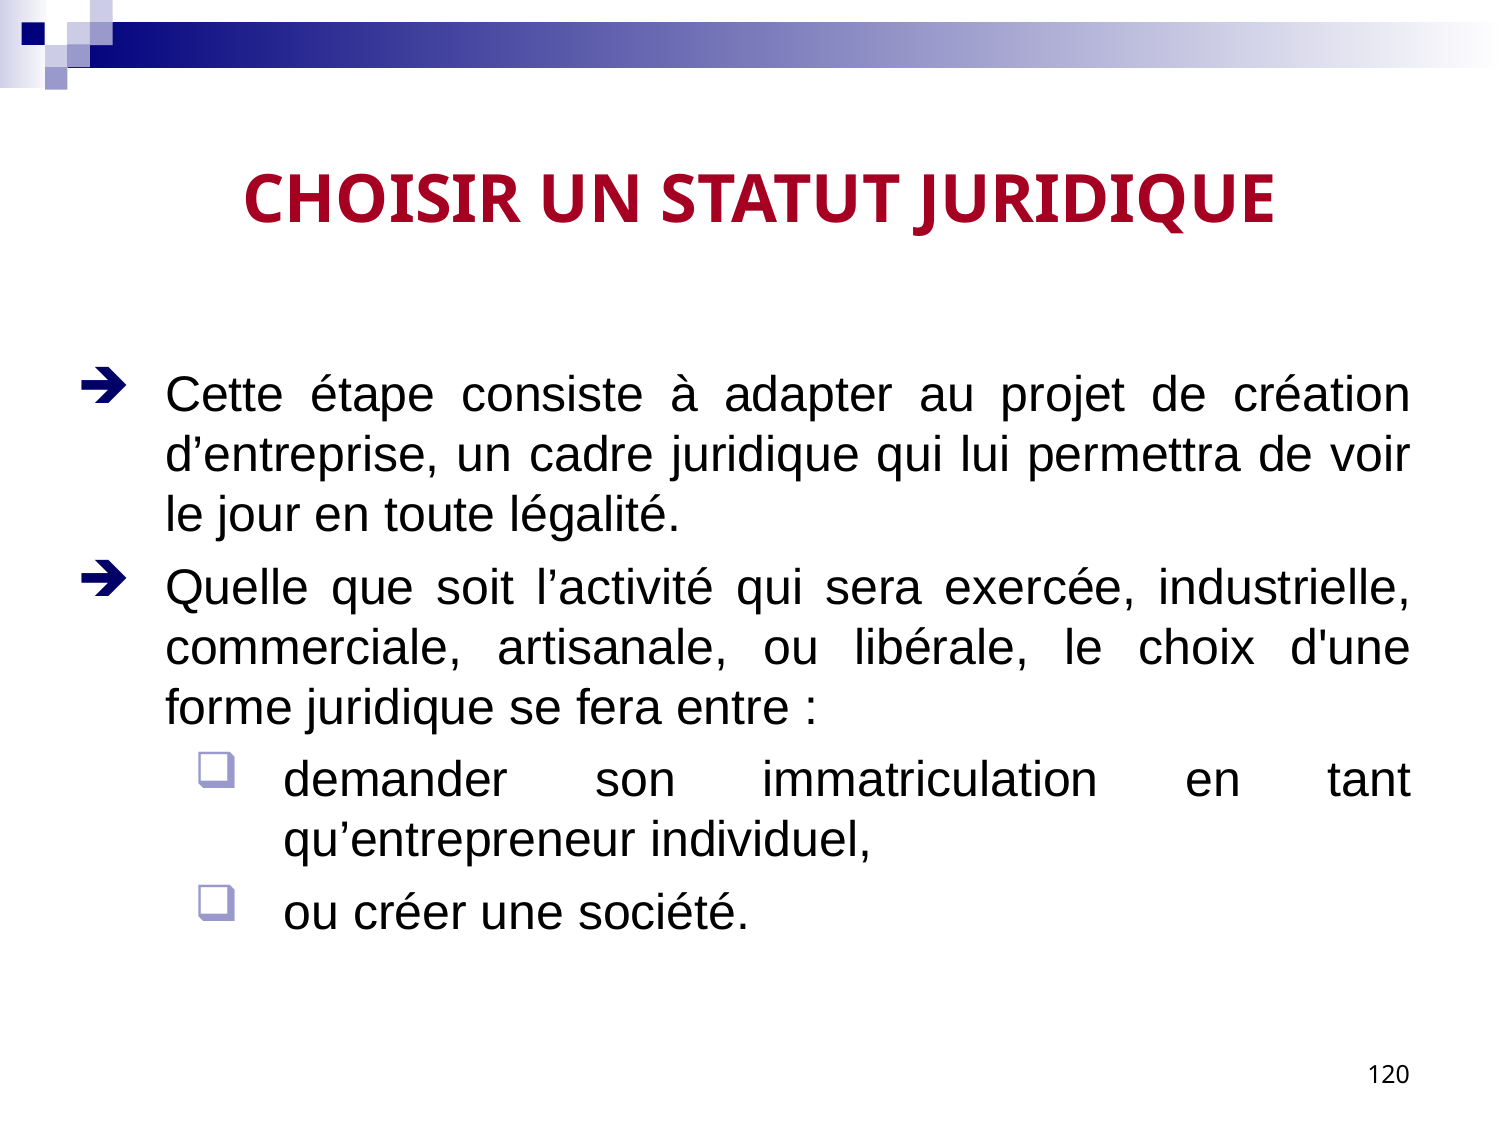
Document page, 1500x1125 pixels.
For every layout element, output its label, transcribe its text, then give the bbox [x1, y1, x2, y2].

list Cette étape consiste à adapter au projet de création d’entreprise, un cadre juridique qui lui permettra de voir le jour en toute légalité. Quelle que soit l’activité qui sera exercée, industrielle, commerciale, artisanale, ou libérale, le choix d'une forme juridique se fera entre : demander son immatriculation en tant qu’entrepreneur individuel, ou créer une société. [64, 355, 1425, 1006]
title CHOISIR UN STATUT JURIDIQUE [85, 135, 1436, 256]
slide_number 120 [1074, 1025, 1425, 1100]
